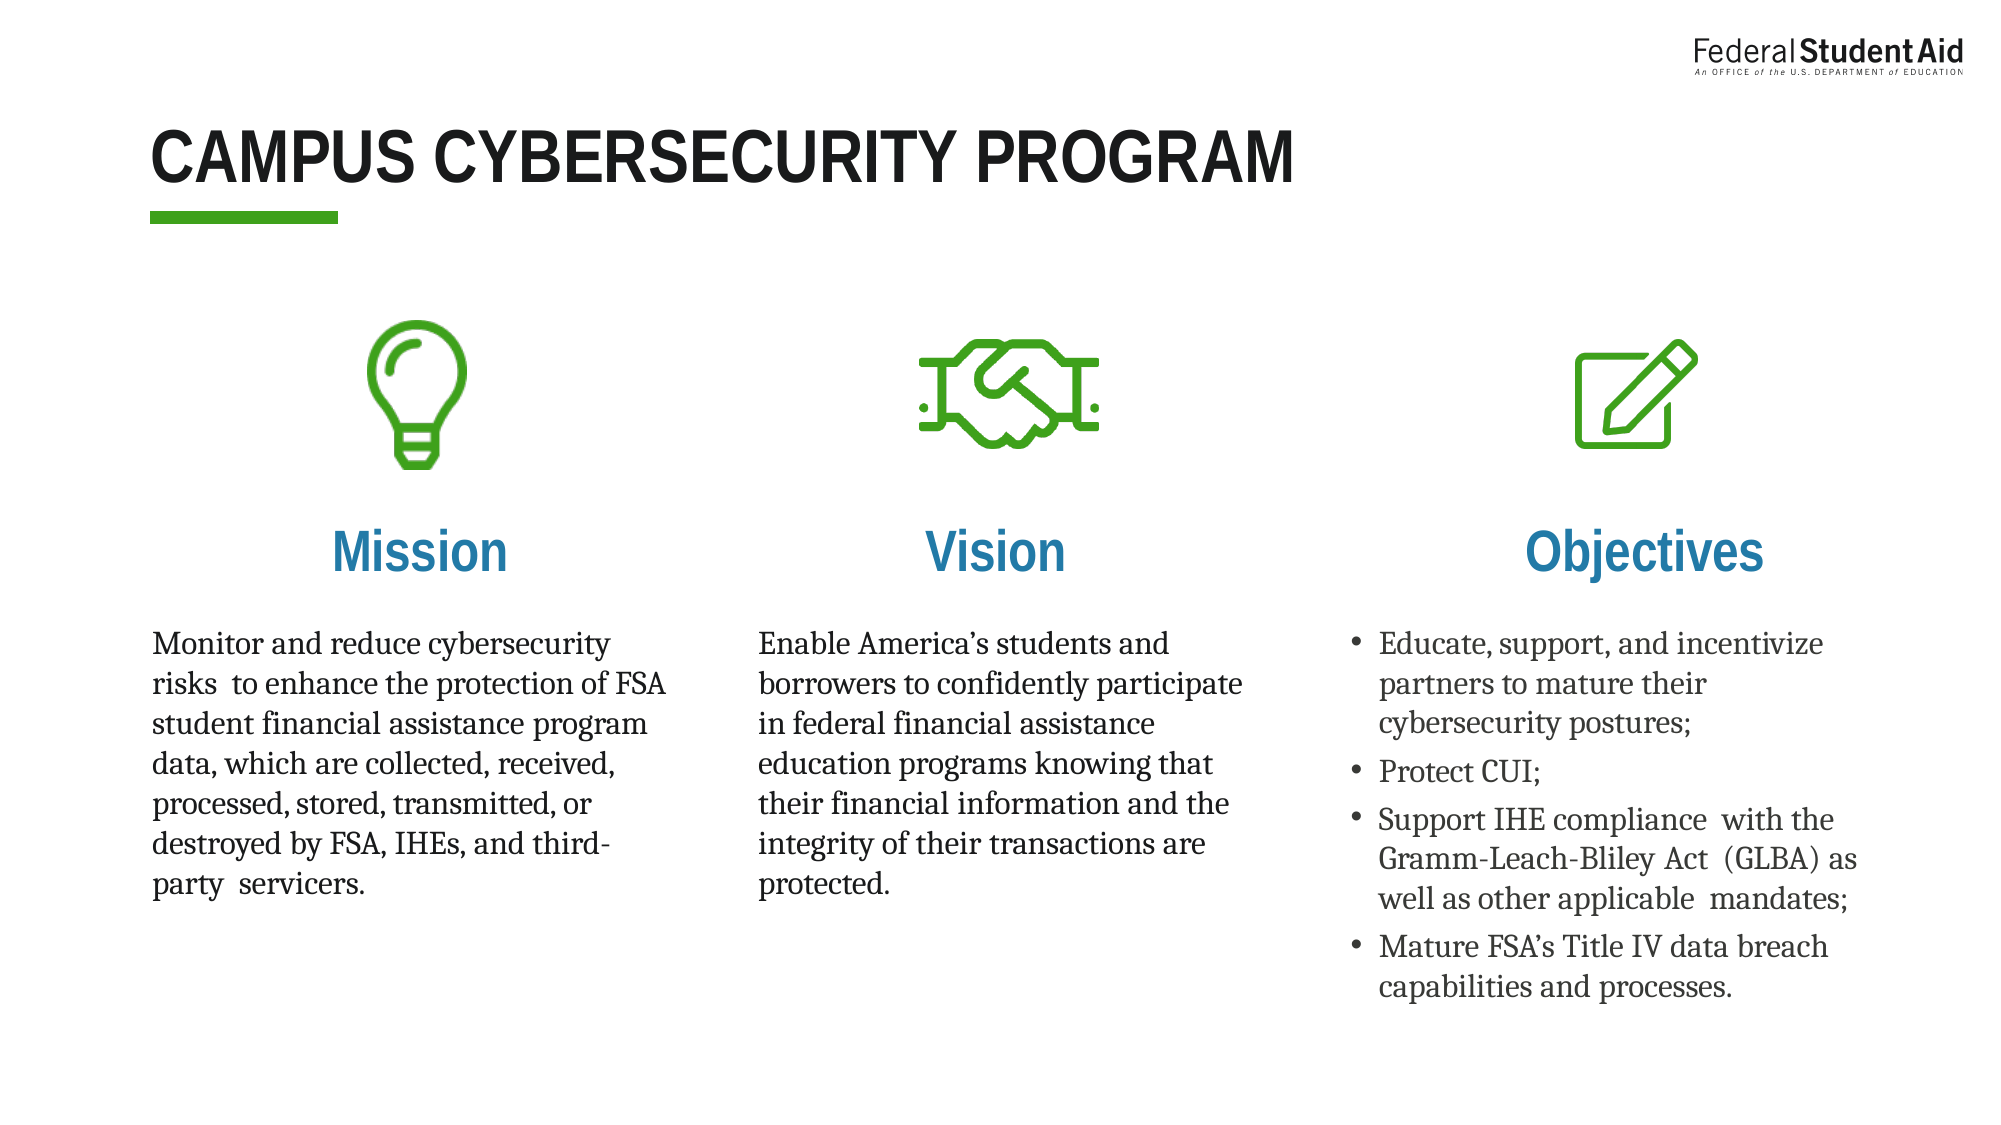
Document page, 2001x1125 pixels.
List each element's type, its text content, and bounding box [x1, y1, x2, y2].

picture [367, 320, 468, 470]
title Campus cybersecurity program [150, 48, 1662, 199]
text_box Mission Monitor and reduce cybersecurity risks to enhance the protection of FSA student financial assistance program data, which are collected, received, processed, stored, transmitted, or destroyed by FSA, IHEs, and third-party servicers. [149, 511, 684, 901]
picture [919, 339, 1099, 449]
picture [1694, 37, 1963, 75]
text_box Educate, support, and incentivize partners to mature their cybersecurity postures; Protect CUI; Support IHE compliance with the Gramm-Leach-Bliley Act (GLBA) as well as other applicable mandates; Mature FSA’s Title IV data breach capabilities and processes. [1333, 613, 1928, 1012]
picture [1575, 339, 1699, 449]
text_box Objectives [1356, 511, 1917, 584]
text_box Vision Enable America’s students and borrowers to confidently participate in federal financial assistance education programs knowing that their financial information and the integrity of their transactions are protected. [755, 511, 1262, 901]
